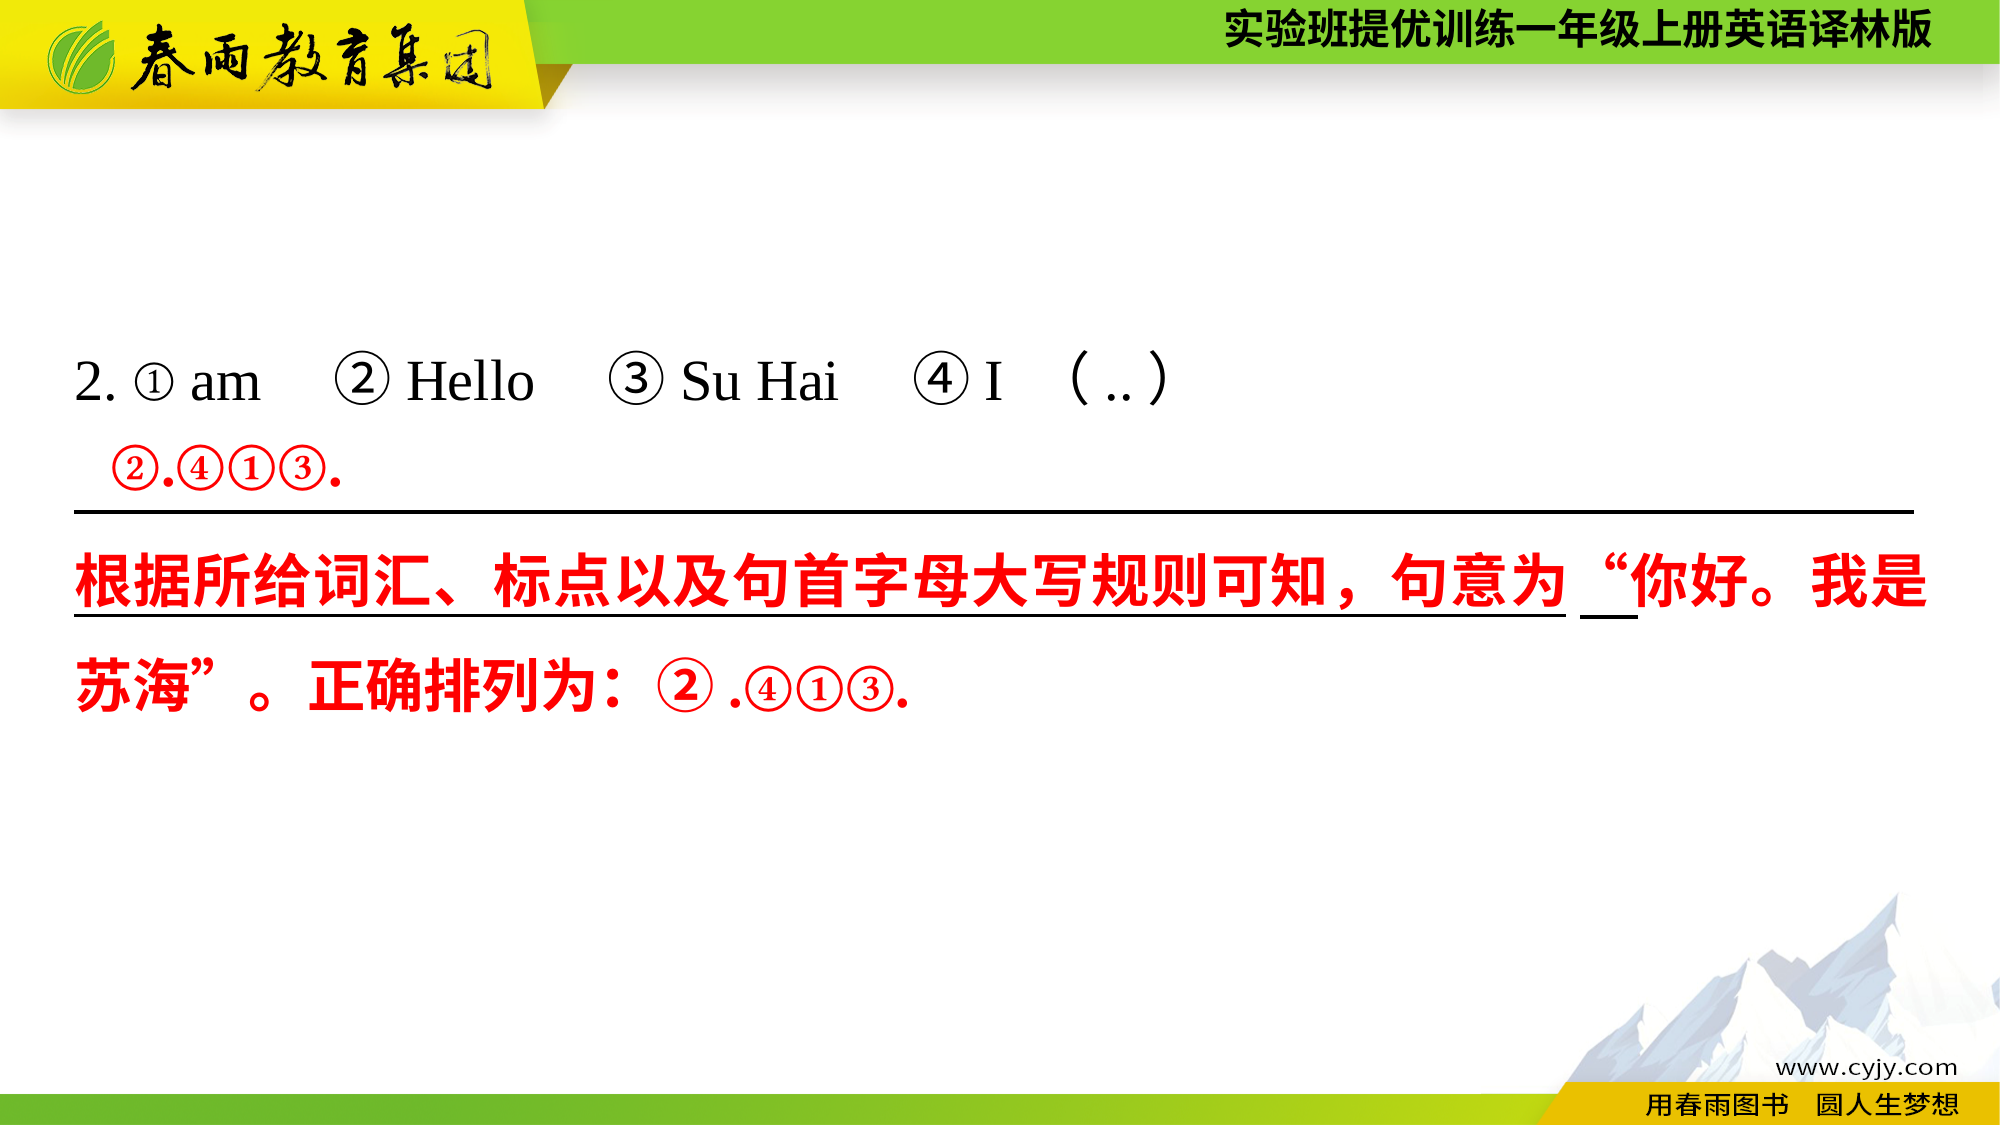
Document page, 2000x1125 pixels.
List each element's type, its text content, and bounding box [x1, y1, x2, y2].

picture [0, 0, 2000, 1125]
list 2. ①am ②Hello ③Su Hai ④I （..） ___________________________________________________ [59, 299, 1944, 502]
text_box ②.④①③. [95, 420, 358, 502]
text_box 根据所给词汇、标点以及句首字母大写规则可知，句意为“你好。我是苏海”。正确排列为：②.④①③. [59, 502, 1944, 728]
